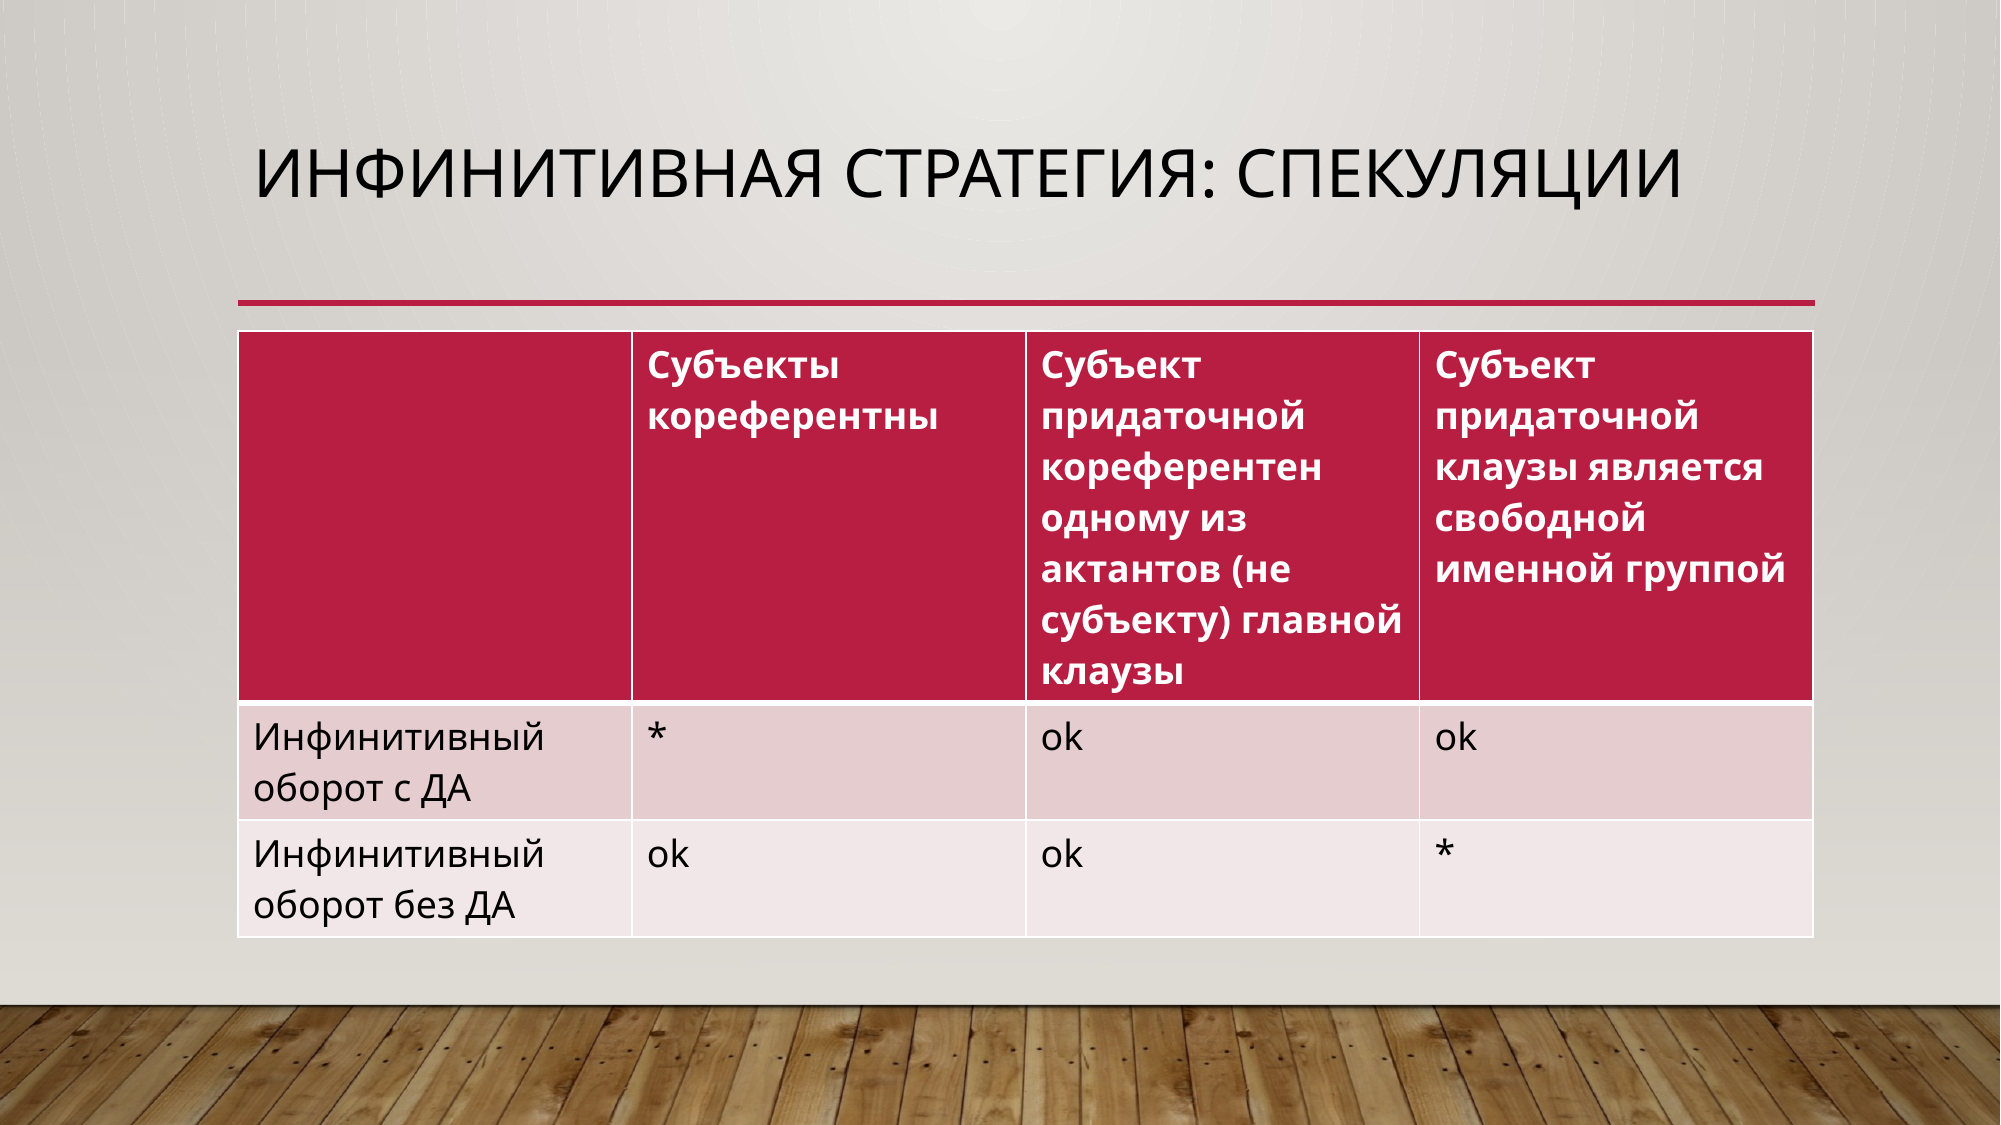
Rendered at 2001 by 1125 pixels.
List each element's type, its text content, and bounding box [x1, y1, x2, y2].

table_header [239, 332, 631, 700]
table_cell ok [1420, 706, 1812, 819]
table_header Субъект придаточной клаузы является свободной именной группой [1420, 332, 1812, 700]
table_header Субъекты кореферентны [633, 332, 1025, 700]
table_cell ok [1027, 706, 1419, 819]
table_header Субъект придаточной кореферентен одному из актантов (не субъекту) главной клаузы [1027, 332, 1419, 700]
table_cell * [633, 706, 1025, 819]
table_cell ok [633, 821, 1025, 936]
table_cell Инфинитивный оборот с ДА [239, 706, 631, 819]
table_cell Инфинитивный оборот без ДА [239, 821, 631, 936]
title ИНФИНИТИВНАЯ стратегия: спекуляции [238, 131, 1814, 305]
table_cell ok [1027, 821, 1419, 936]
picture [0, 1005, 2000, 1125]
table_cell * [1420, 821, 1812, 936]
